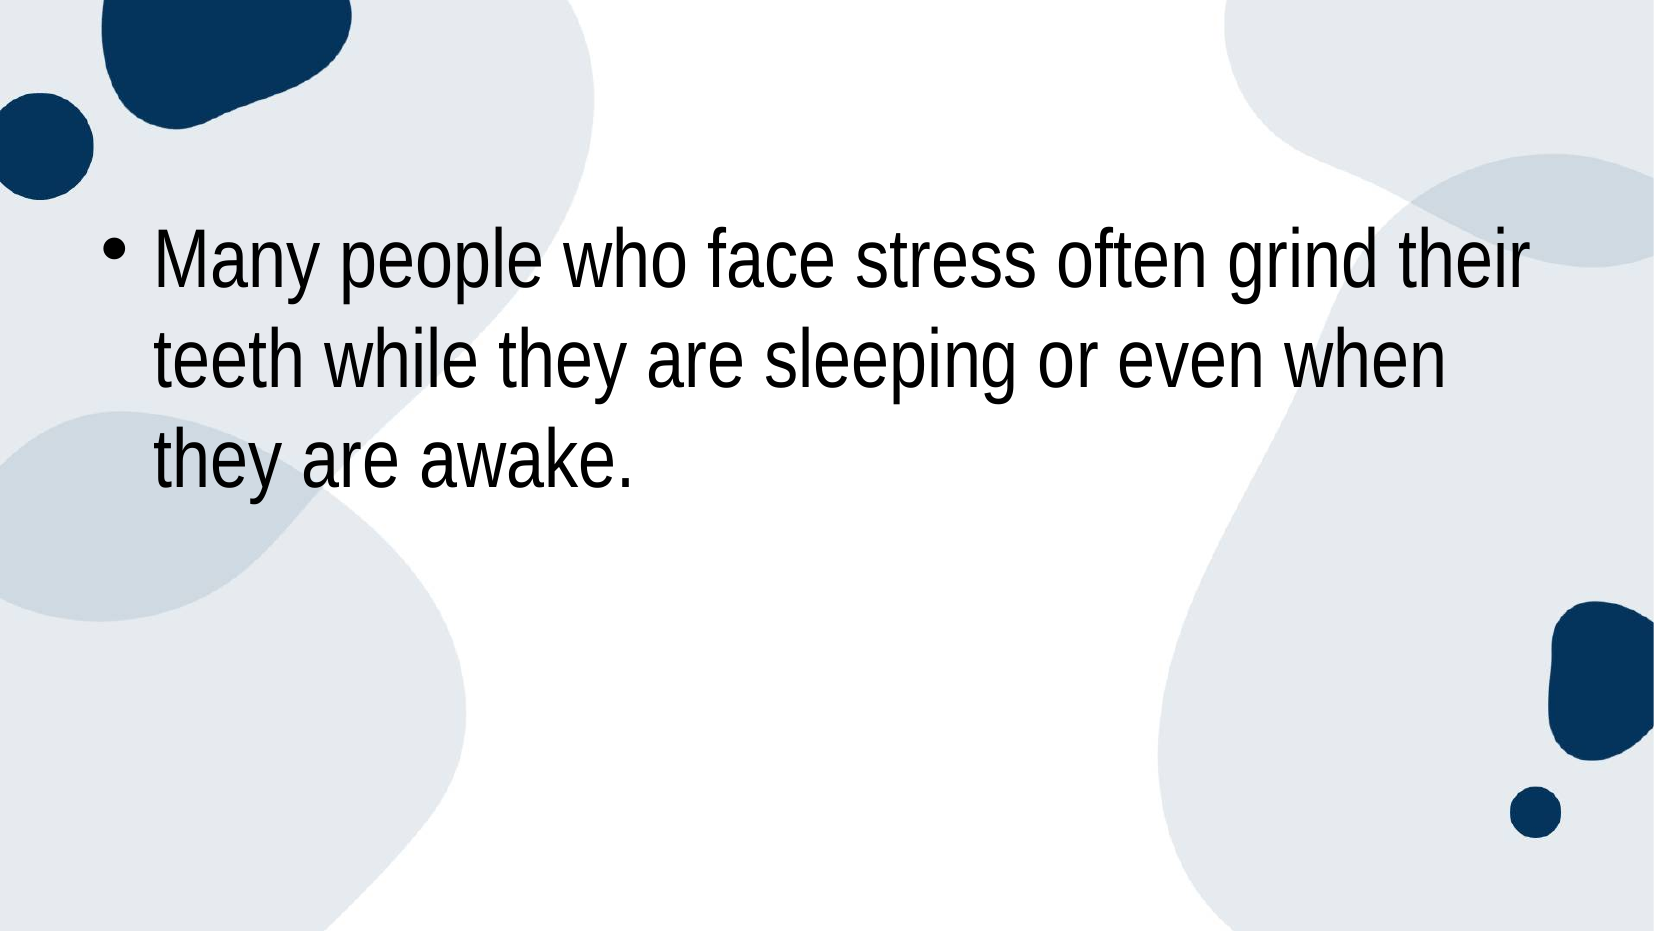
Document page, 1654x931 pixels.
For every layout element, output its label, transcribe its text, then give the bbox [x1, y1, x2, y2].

text_box [82, 37, 1571, 193]
picture [0, 0, 1654, 931]
text_box Many people who face stress often grind their teeth while they are sleeping or even when they are awake. [82, 204, 1571, 726]
